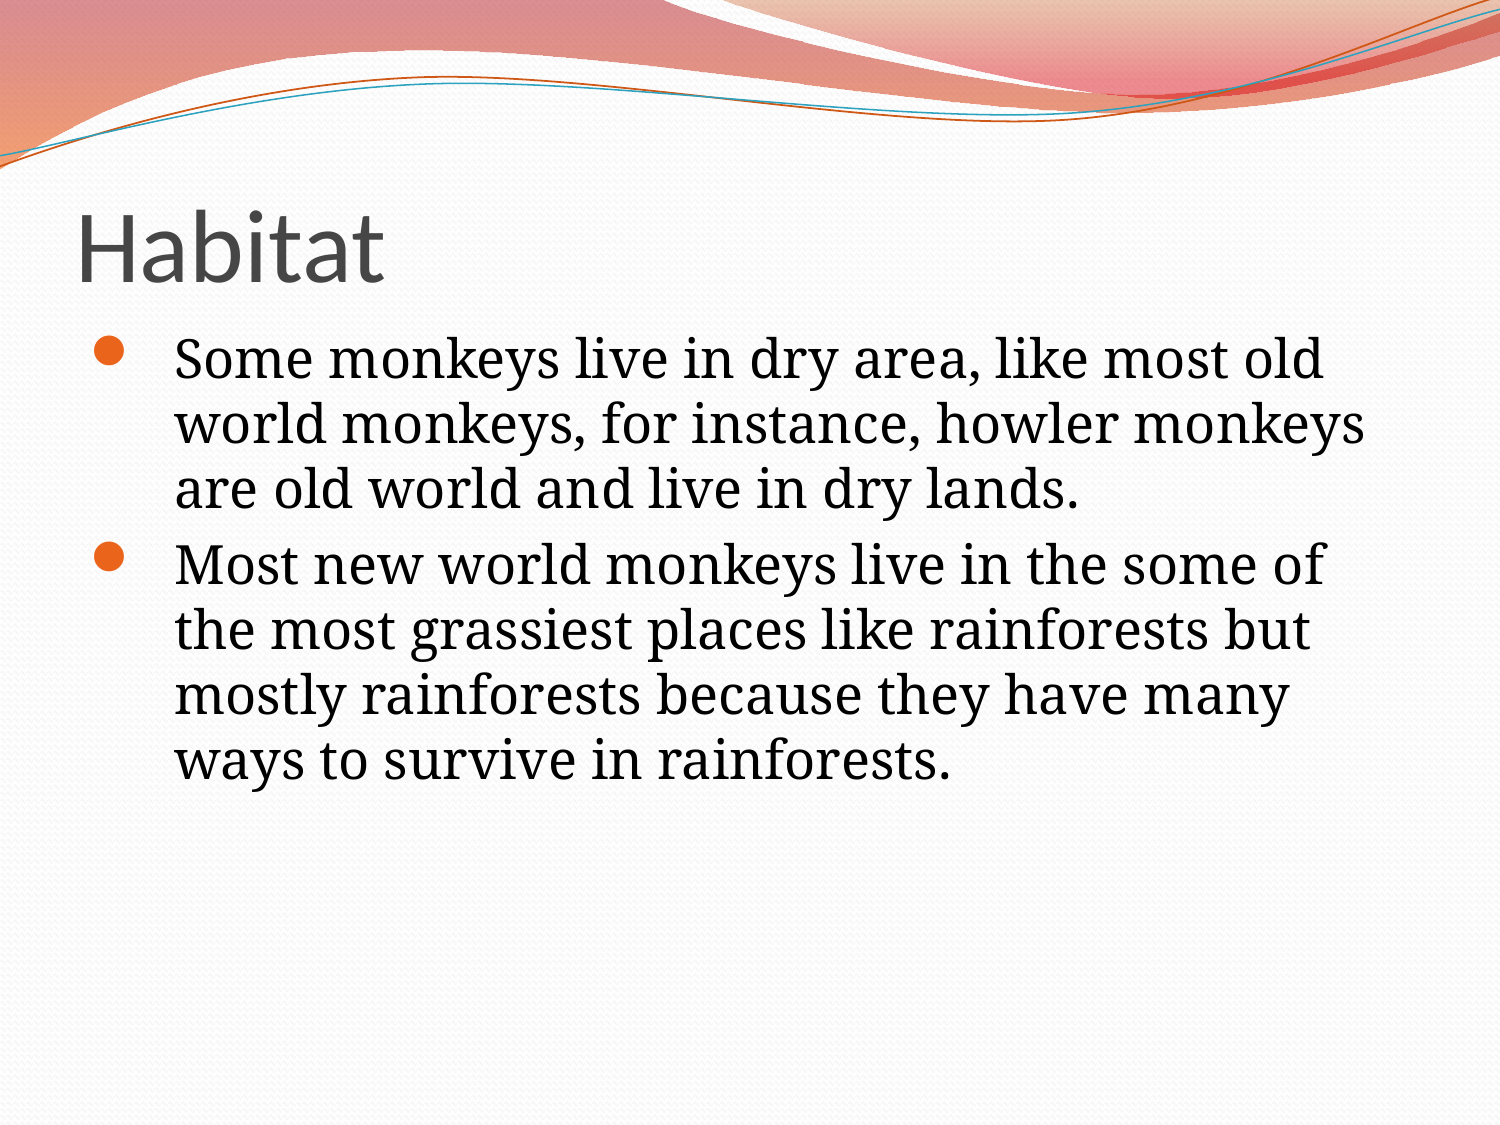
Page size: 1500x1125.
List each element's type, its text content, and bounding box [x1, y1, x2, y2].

title Habitat [75, 115, 1425, 303]
list Some monkeys live in dry area, like most old world monkeys, for instance, howler monkeys are old world and live in dry lands. Most new world monkeys live in the some of the most grassiest places like rainforests but mostly rainforests because they have many ways to survive in rainforests. [75, 317, 1425, 1038]
